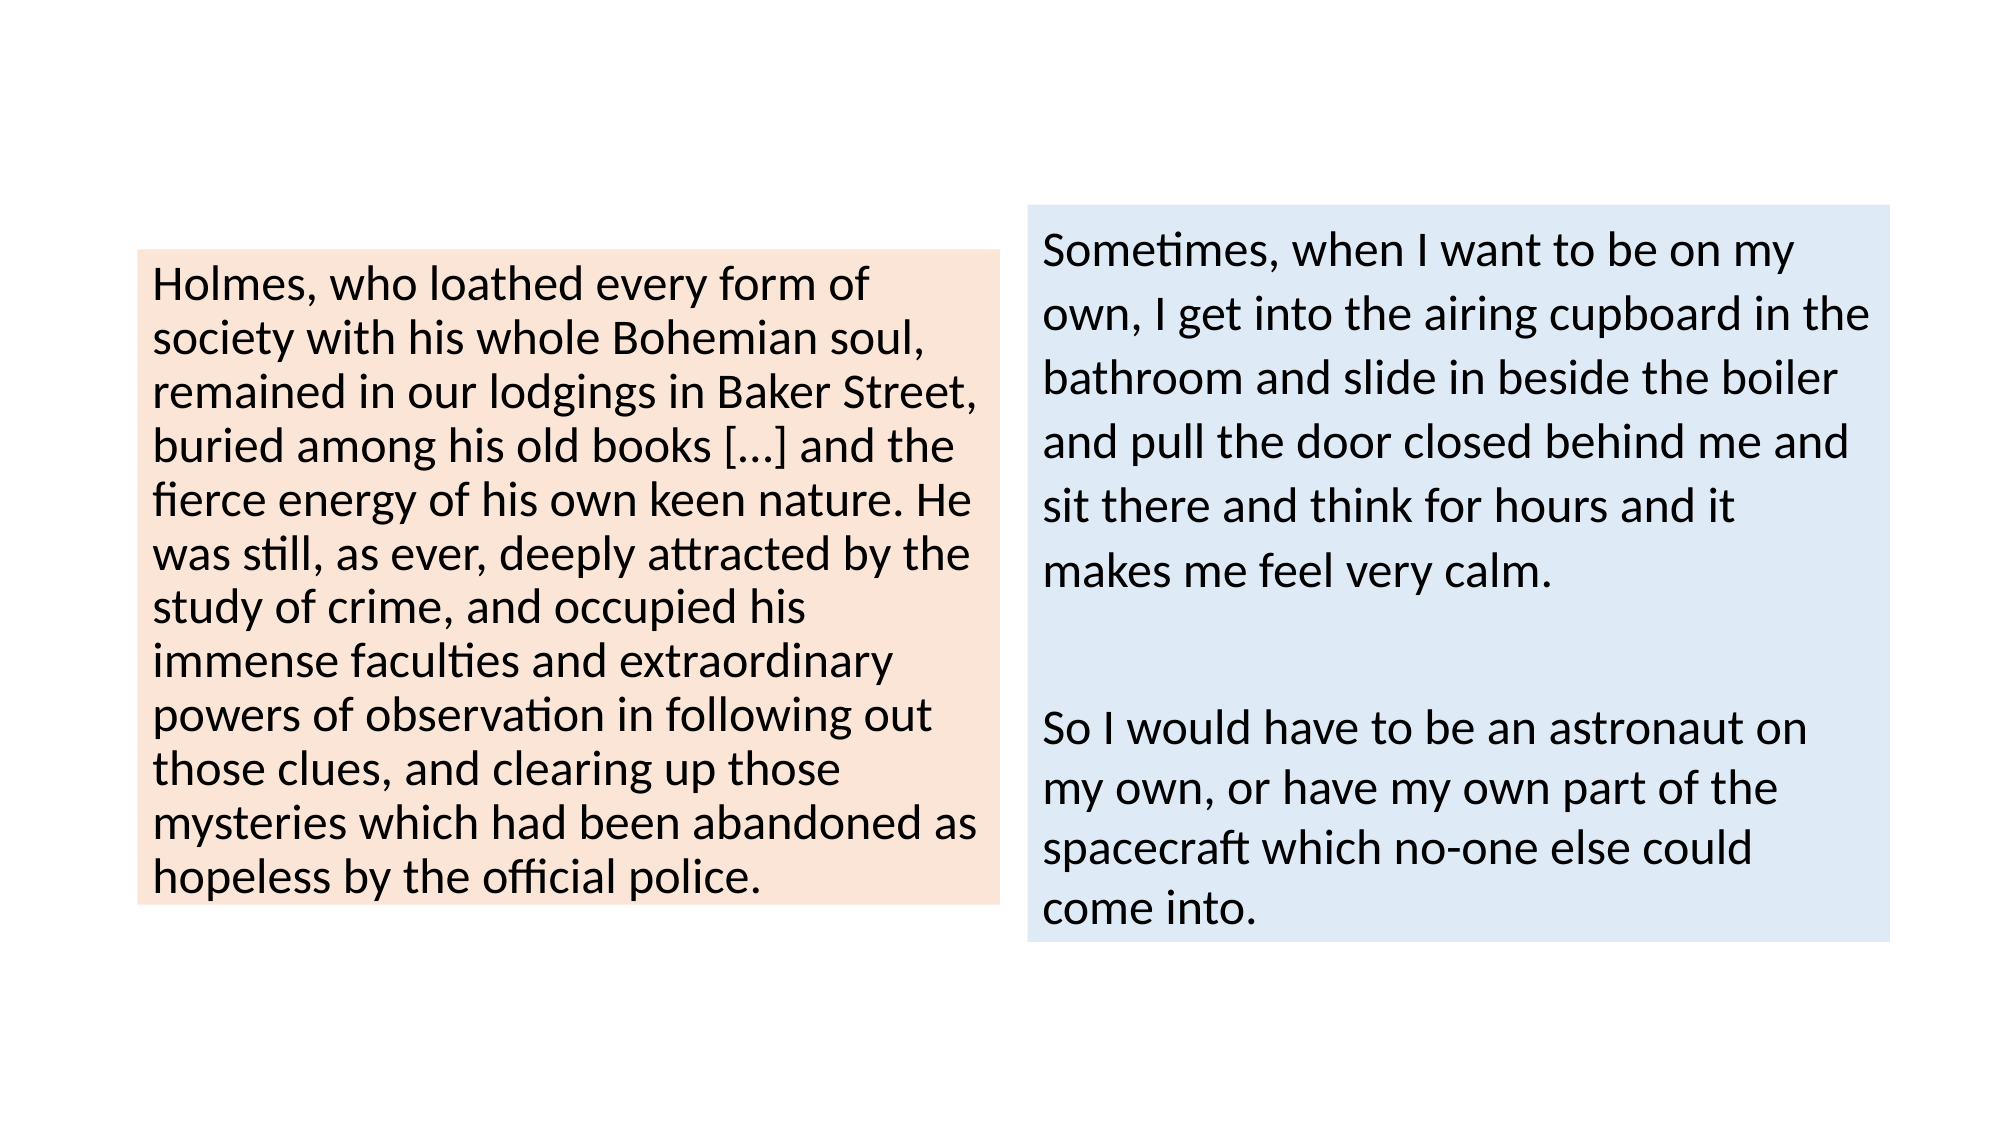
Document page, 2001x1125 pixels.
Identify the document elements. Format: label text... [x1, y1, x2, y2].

list Holmes, who loathed every form of society with his whole Bohemian soul, remained in our lodgings in Baker Street, buried among his old books […] and the fierce energy of his own keen nature. He was still, as ever, deeply attracted by the study of crime, and occupied his immense faculties and extraordinary powers of observation in following out those clues, and clearing up those mysteries which had been abandoned as hopeless by the official police. [137, 249, 1000, 905]
text_box Sometimes, when I want to be on my own, I get into the airing cupboard in the bathroom and slide in beside the boiler and pull the door closed behind me and sit there and think for hours and it makes me feel very calm. So I would have to be an astronaut on my own, or have my own part of the spacecraft which no-one else could come into. [1027, 204, 1890, 942]
